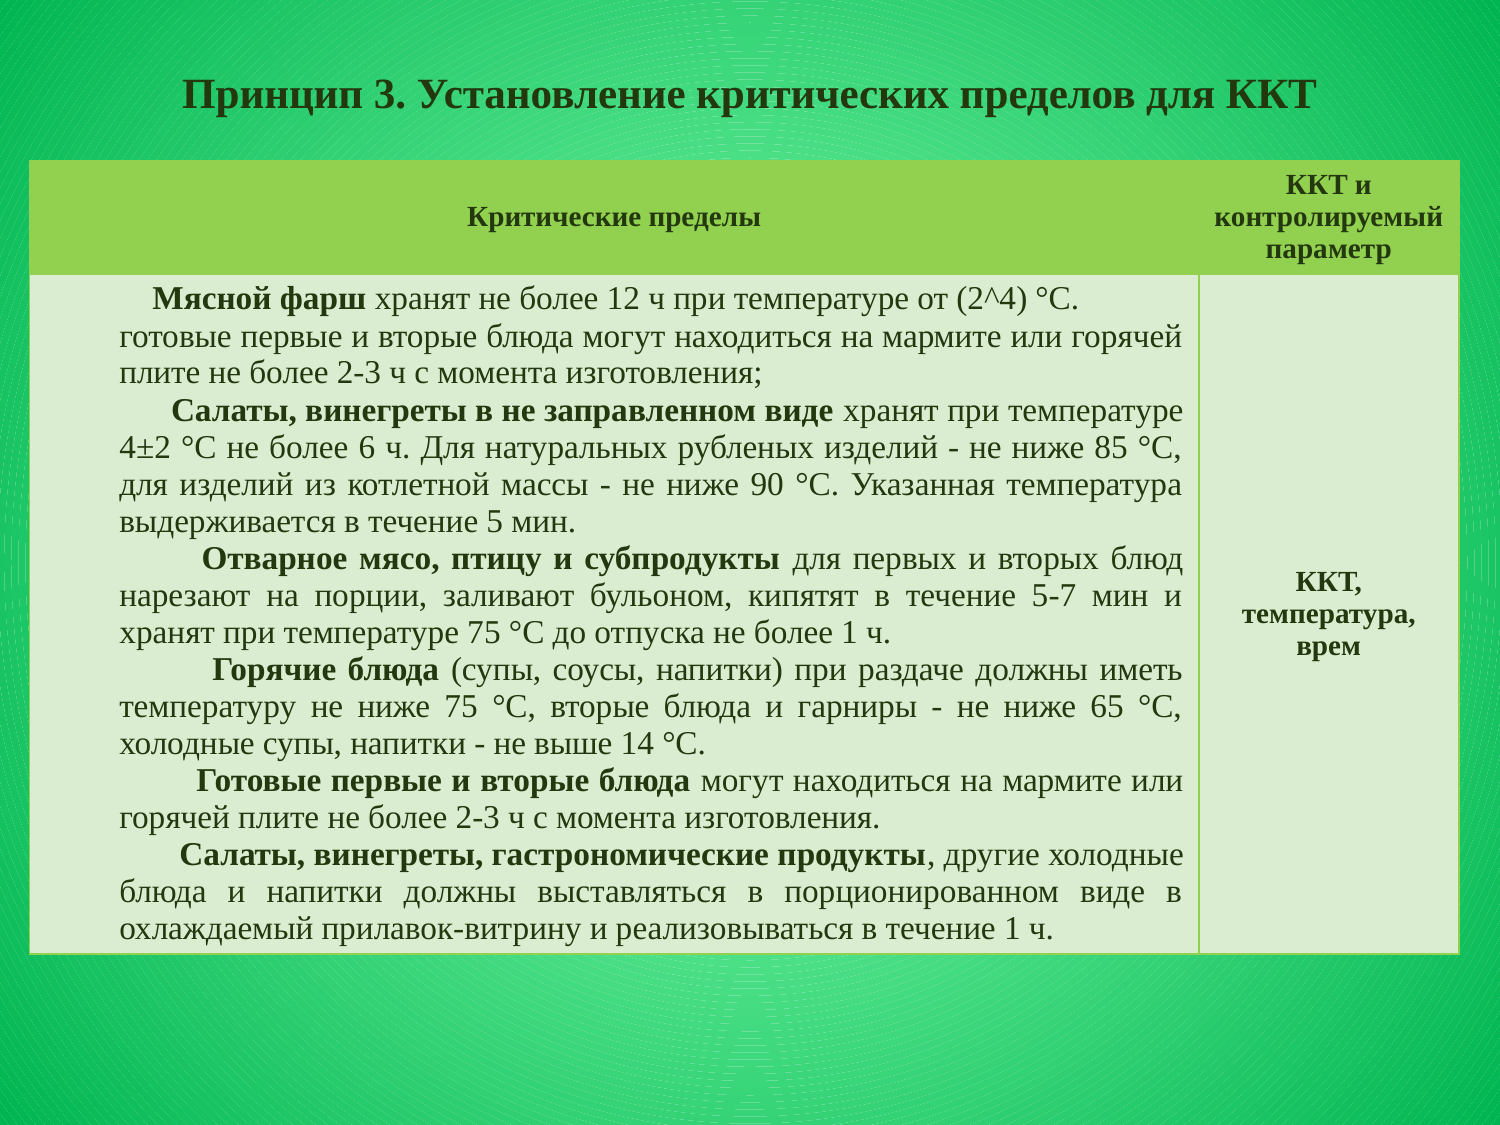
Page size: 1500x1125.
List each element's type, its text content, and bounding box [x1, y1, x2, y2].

table_header Критические пределы [30, 162, 1198, 270]
title Принцип 3. Установление критических пределов для ККТ [75, 45, 1425, 138]
table_cell ККТ, температура, врем [1200, 275, 1458, 953]
table_cell Мясной фарш хранят не более 12 ч при температуре от (2^4) °С. готовые первые и вторые блюда могут находиться на мармите или горячей плите не более 2-3 ч с момента изготовления; Салаты, винегреты в не заправленном виде хранят при температуре 4±2 °С не более 6 ч. Для натуральных рубленых изделий - не ниже 85 °С, для изделий из котлетной массы - не ниже 90 °С. Указанная температура выдерживается в течение 5 мин. Отварное мясо, птицу и субпродукты для первых и вторых блюд нарезают на порции, заливают бульоном, кипятят в течение 5-7 мин и хранят при температуре 75 °С до отпуска не более 1 ч. Горячие блюда (супы, соусы, напитки) при раздаче должны иметь температуру не ниже 75 °С, вторые блюда и гарниры - не ниже 65 °С, холодные супы, напитки - не выше 14 °С. Готовые первые и вторые блюда могут находиться на мармите или горячей плите не более 2-3 ч с момента изготовления. Салаты, винегреты, гастрономические продукты, другие холодные блюда и напитки должны выставляться в порционированном виде в охлаждаемый прилавок-витрину и реализовываться в течение 1 ч. [30, 275, 1198, 953]
table_header ККТ и контролируемый параметр [1200, 162, 1458, 270]
